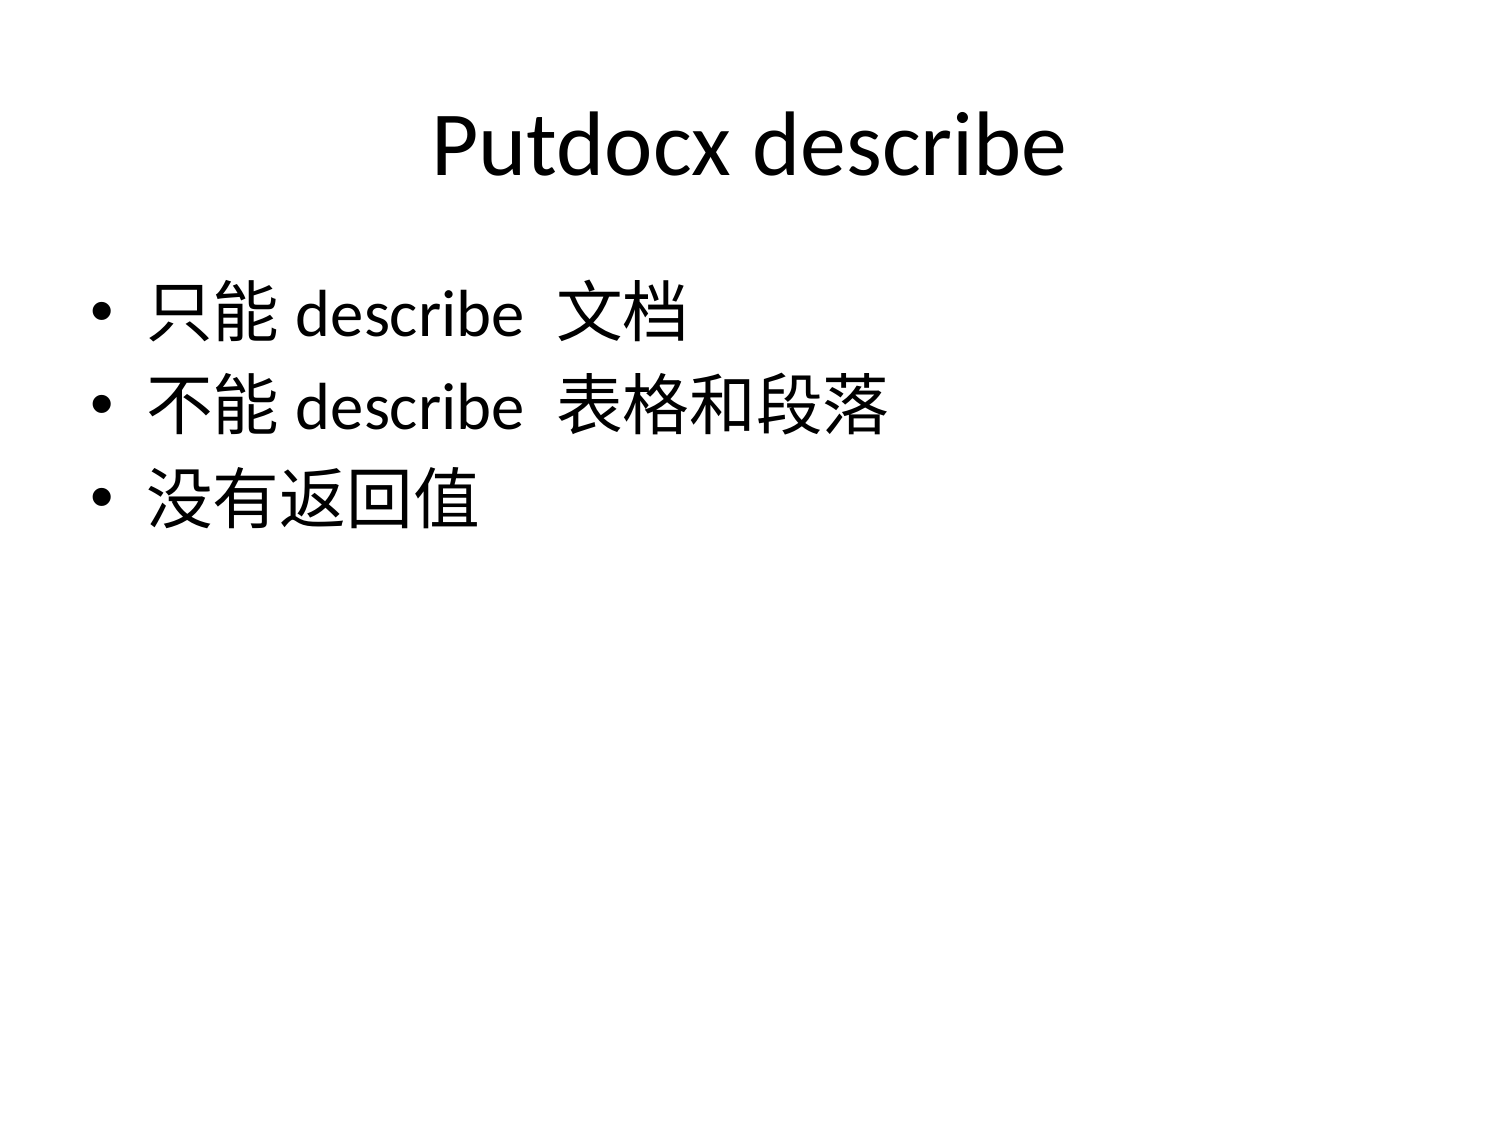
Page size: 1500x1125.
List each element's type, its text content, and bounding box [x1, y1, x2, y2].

title Putdocx describe [75, 45, 1425, 233]
list 只能describe 文档 不能describe 表格和段落 没有返回值 [75, 262, 1425, 1005]
